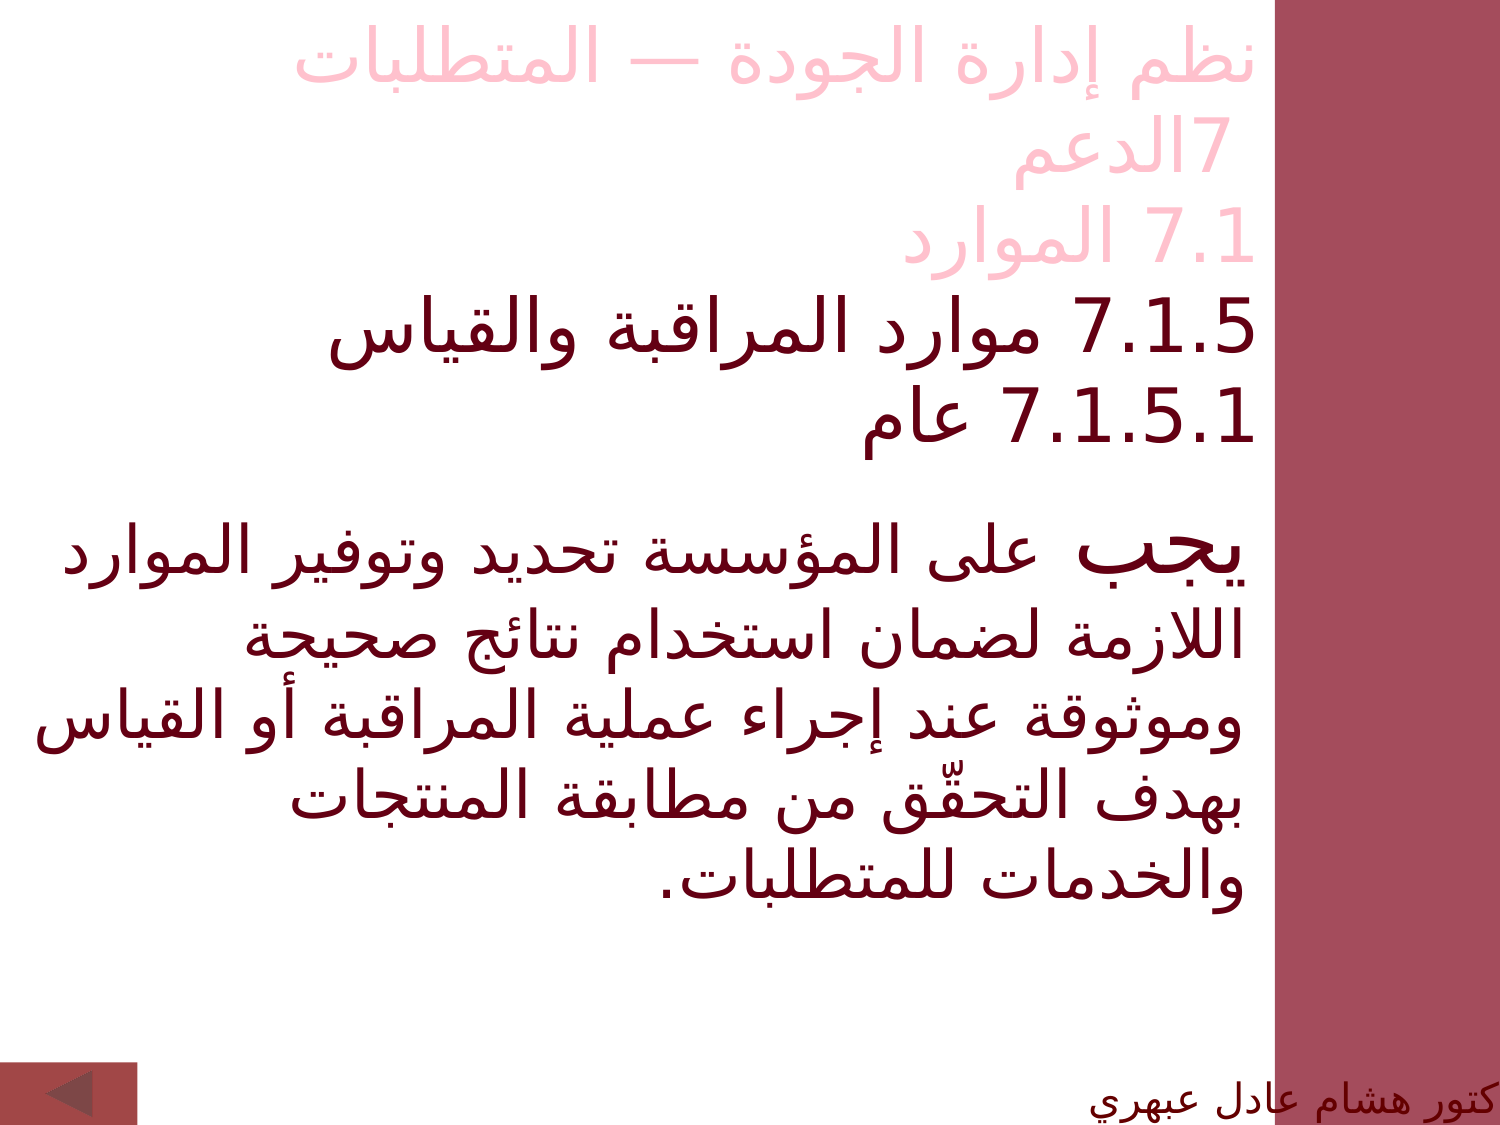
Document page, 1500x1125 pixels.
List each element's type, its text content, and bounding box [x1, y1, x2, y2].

text_box [1273, 0, 1500, 1064]
text_box الدكتور هشام عادل عبهري [1073, 1064, 1500, 1125]
text_box يجب على المؤسسة تحديد وتوفير الموارد اللازمة لضمان استخدام نتائج صحيحة وموثوقة عند إجراء عملية المراقبة أو القياس بهدف التحقّق من مطابقة المنتجات والخدمات للمتطلبات. [12, 474, 1263, 920]
text_box [0, 1060, 140, 1125]
text_box نظم إدارة الجودة — المتطلبات 7الدعم 7.1 الموارد 7.1.5 موارد المراقبة والقياس 7.1.5.1 عام [0, 0, 1275, 465]
